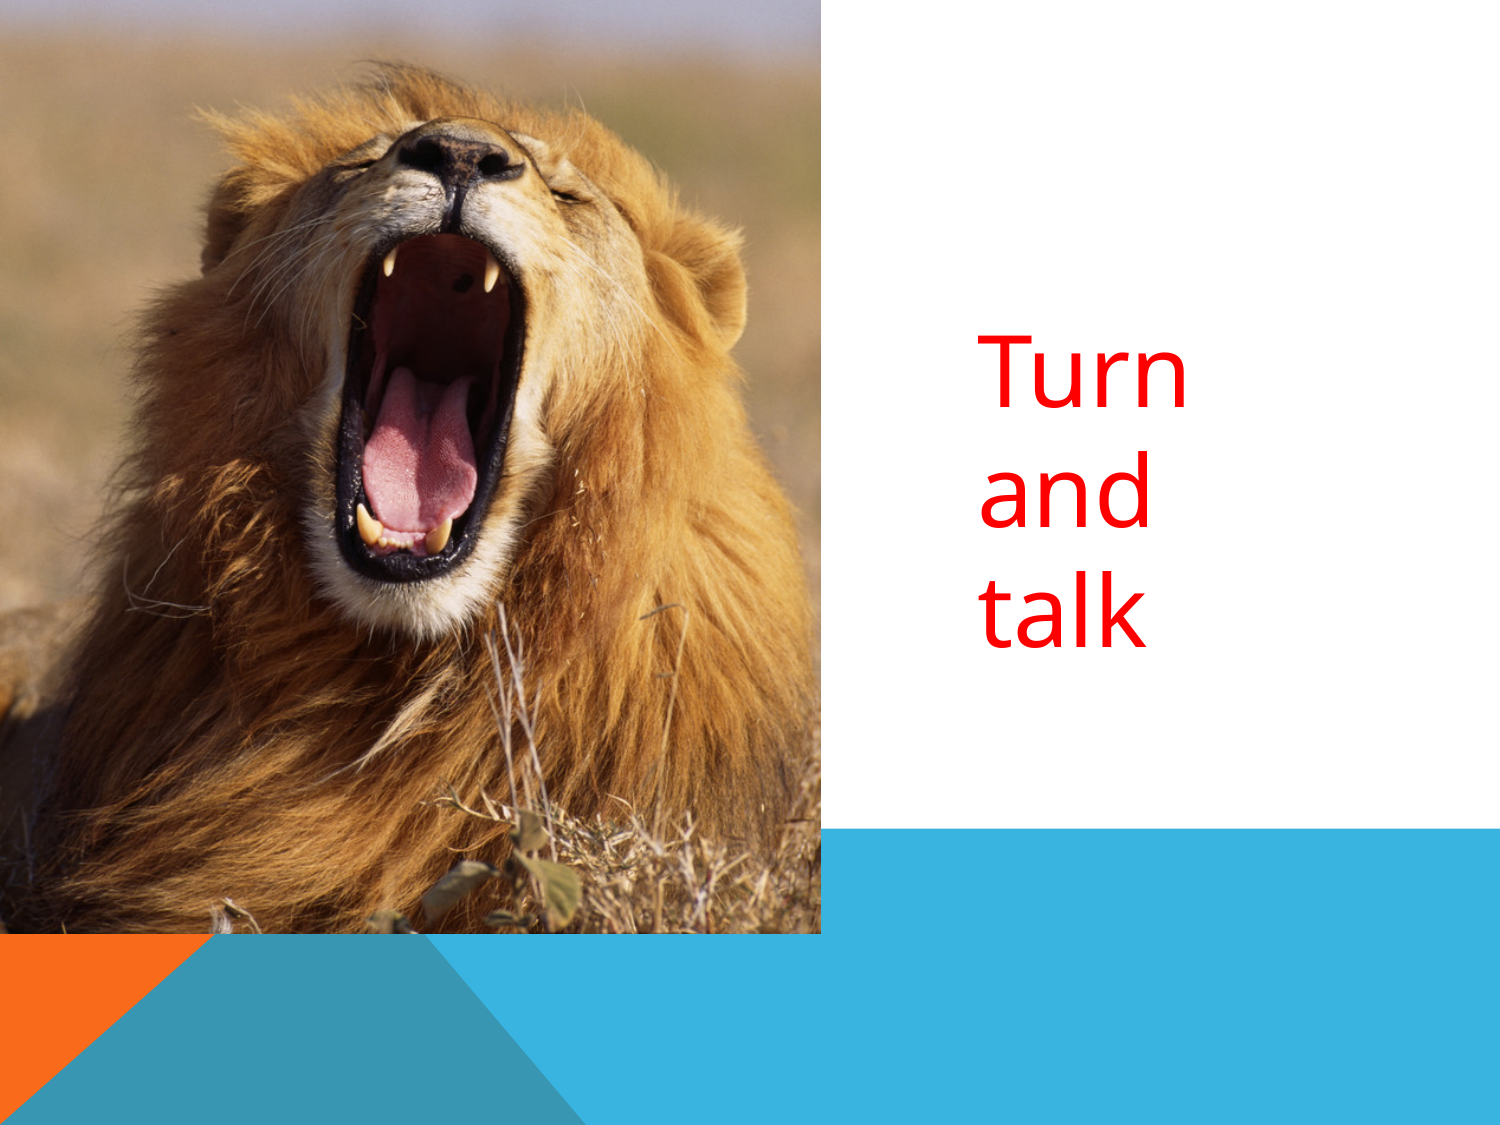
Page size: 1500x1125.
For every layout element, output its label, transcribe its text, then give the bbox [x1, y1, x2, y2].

text_box Turn and talk [962, 299, 1275, 675]
picture [0, 0, 822, 934]
